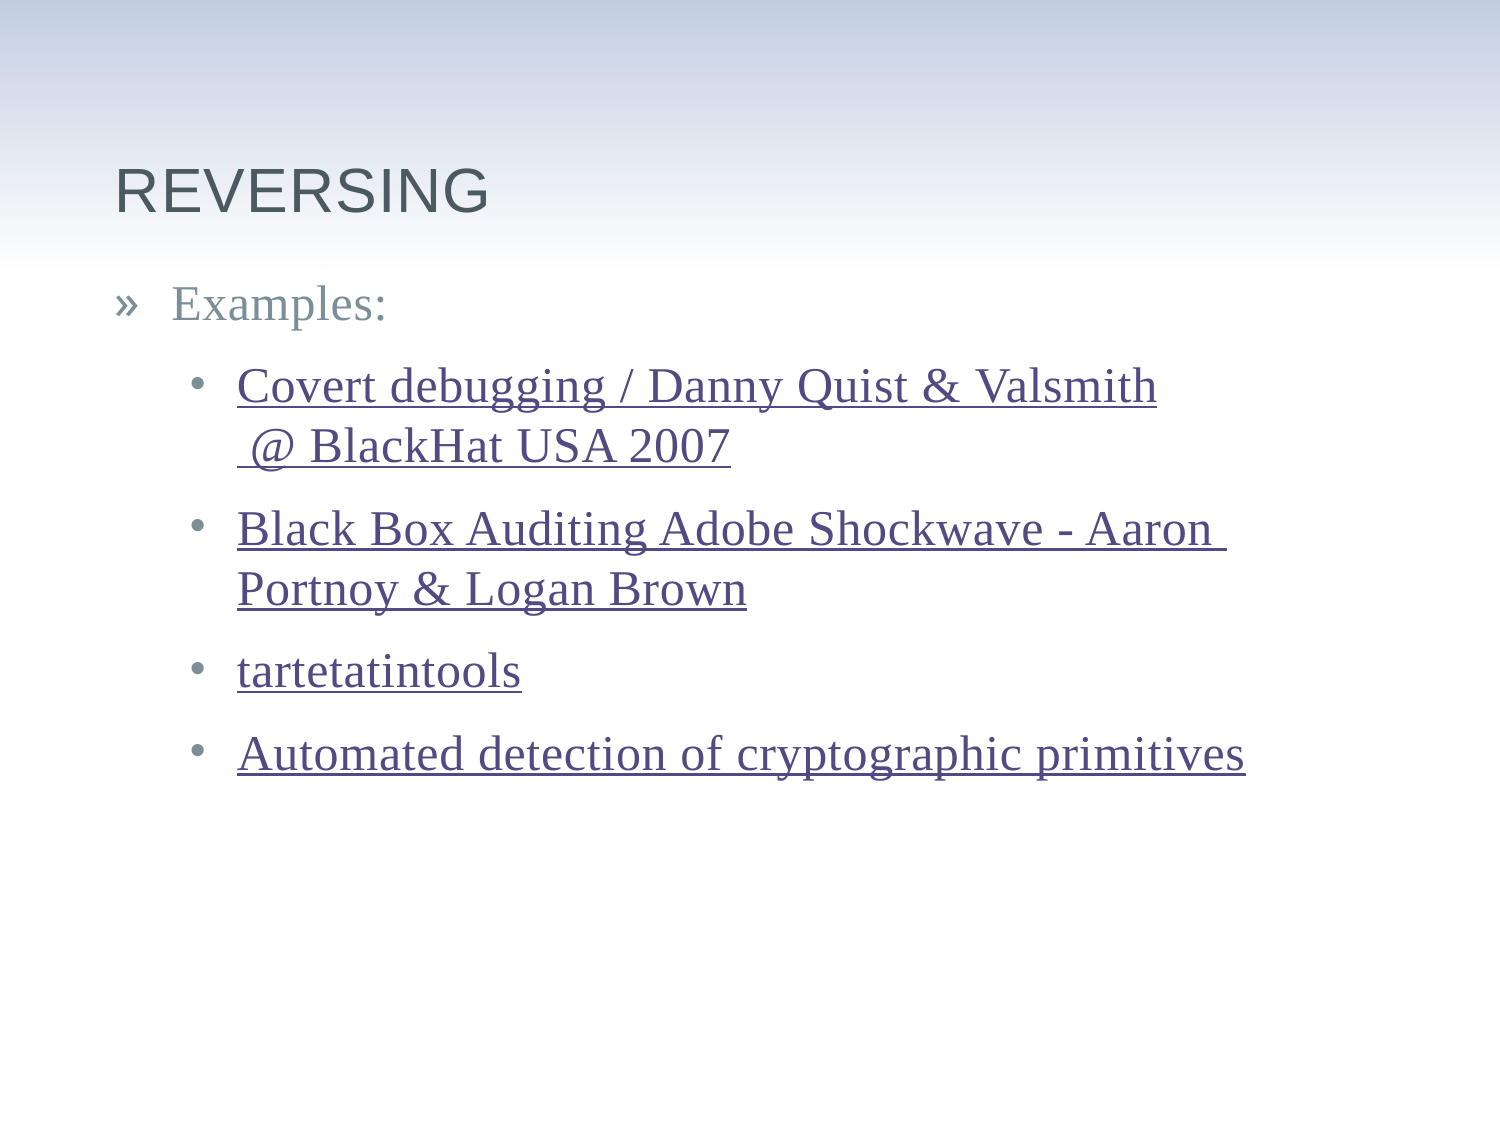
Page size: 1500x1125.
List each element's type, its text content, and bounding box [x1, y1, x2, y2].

list Examples: Covert debugging / Danny Quist & Valsmith @ BlackHat USA 2007 Black Box Auditing Adobe Shockwave - Aaron Portnoy & Logan Brown tartetatintools Automated detection of cryptographic primitives [99, 262, 1400, 938]
title Reversing [99, 45, 1400, 233]
